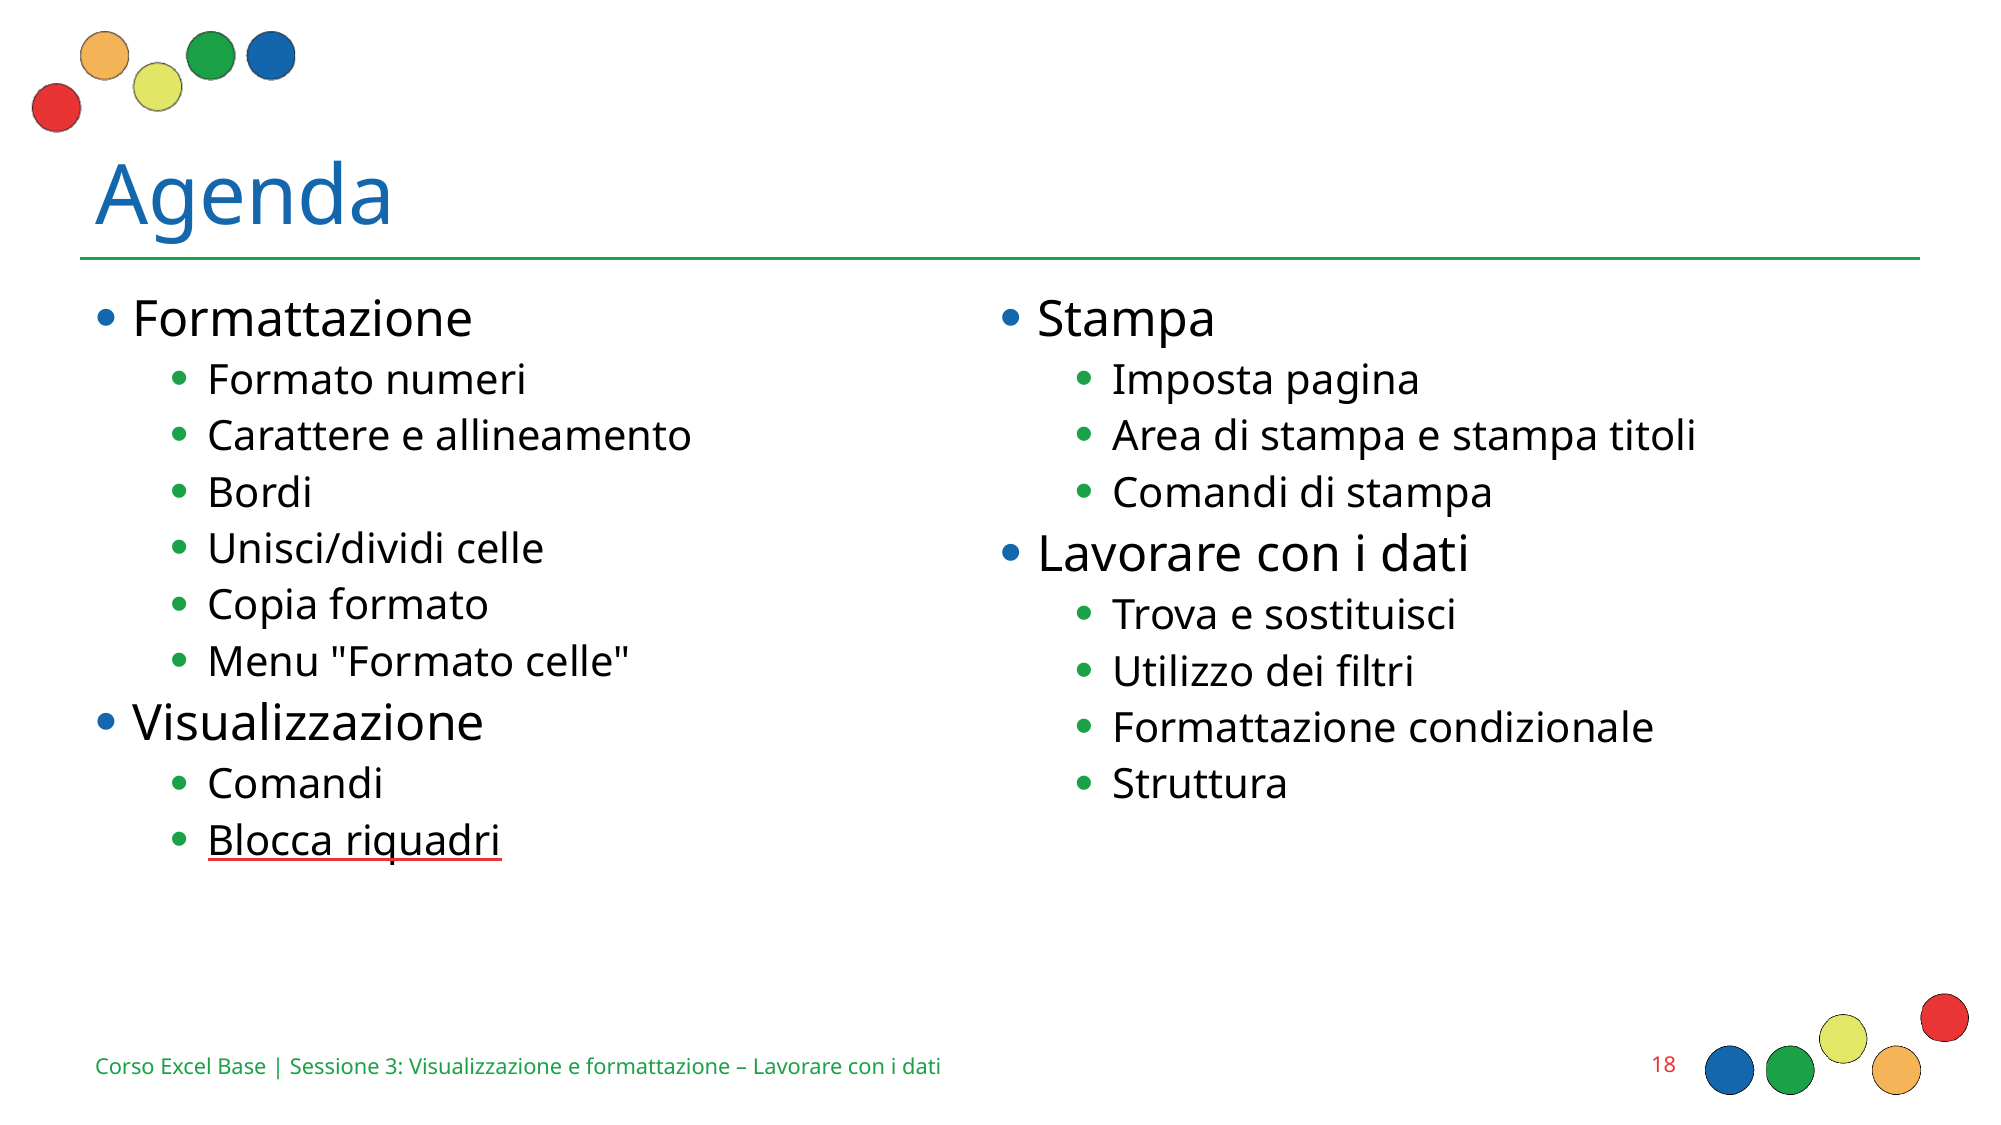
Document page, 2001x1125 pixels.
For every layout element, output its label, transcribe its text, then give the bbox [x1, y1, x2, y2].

footer Corso Excel Base | Sessione 3: Visualizzazione e formattazione – Lavorare con i dati [80, 1035, 1571, 1096]
title Agenda [80, 123, 1920, 259]
list Formattazione Formato numeri Carattere e allineamento Bordi Unisci/dividi celle Copia formato Menu "Formato celle" Visualizzazione Comandi Blocca riquadri Stampa Imposta pagina Area di stampa e stampa titoli Comandi di stampa Lavorare con i dati Trova e sostituisci Utilizzo dei filtri Formattazione condizionale Struttura [80, 278, 1920, 1011]
picture [29, 30, 295, 135]
slide_number 18 [1583, 1035, 1692, 1096]
picture [1704, 990, 1971, 1096]
